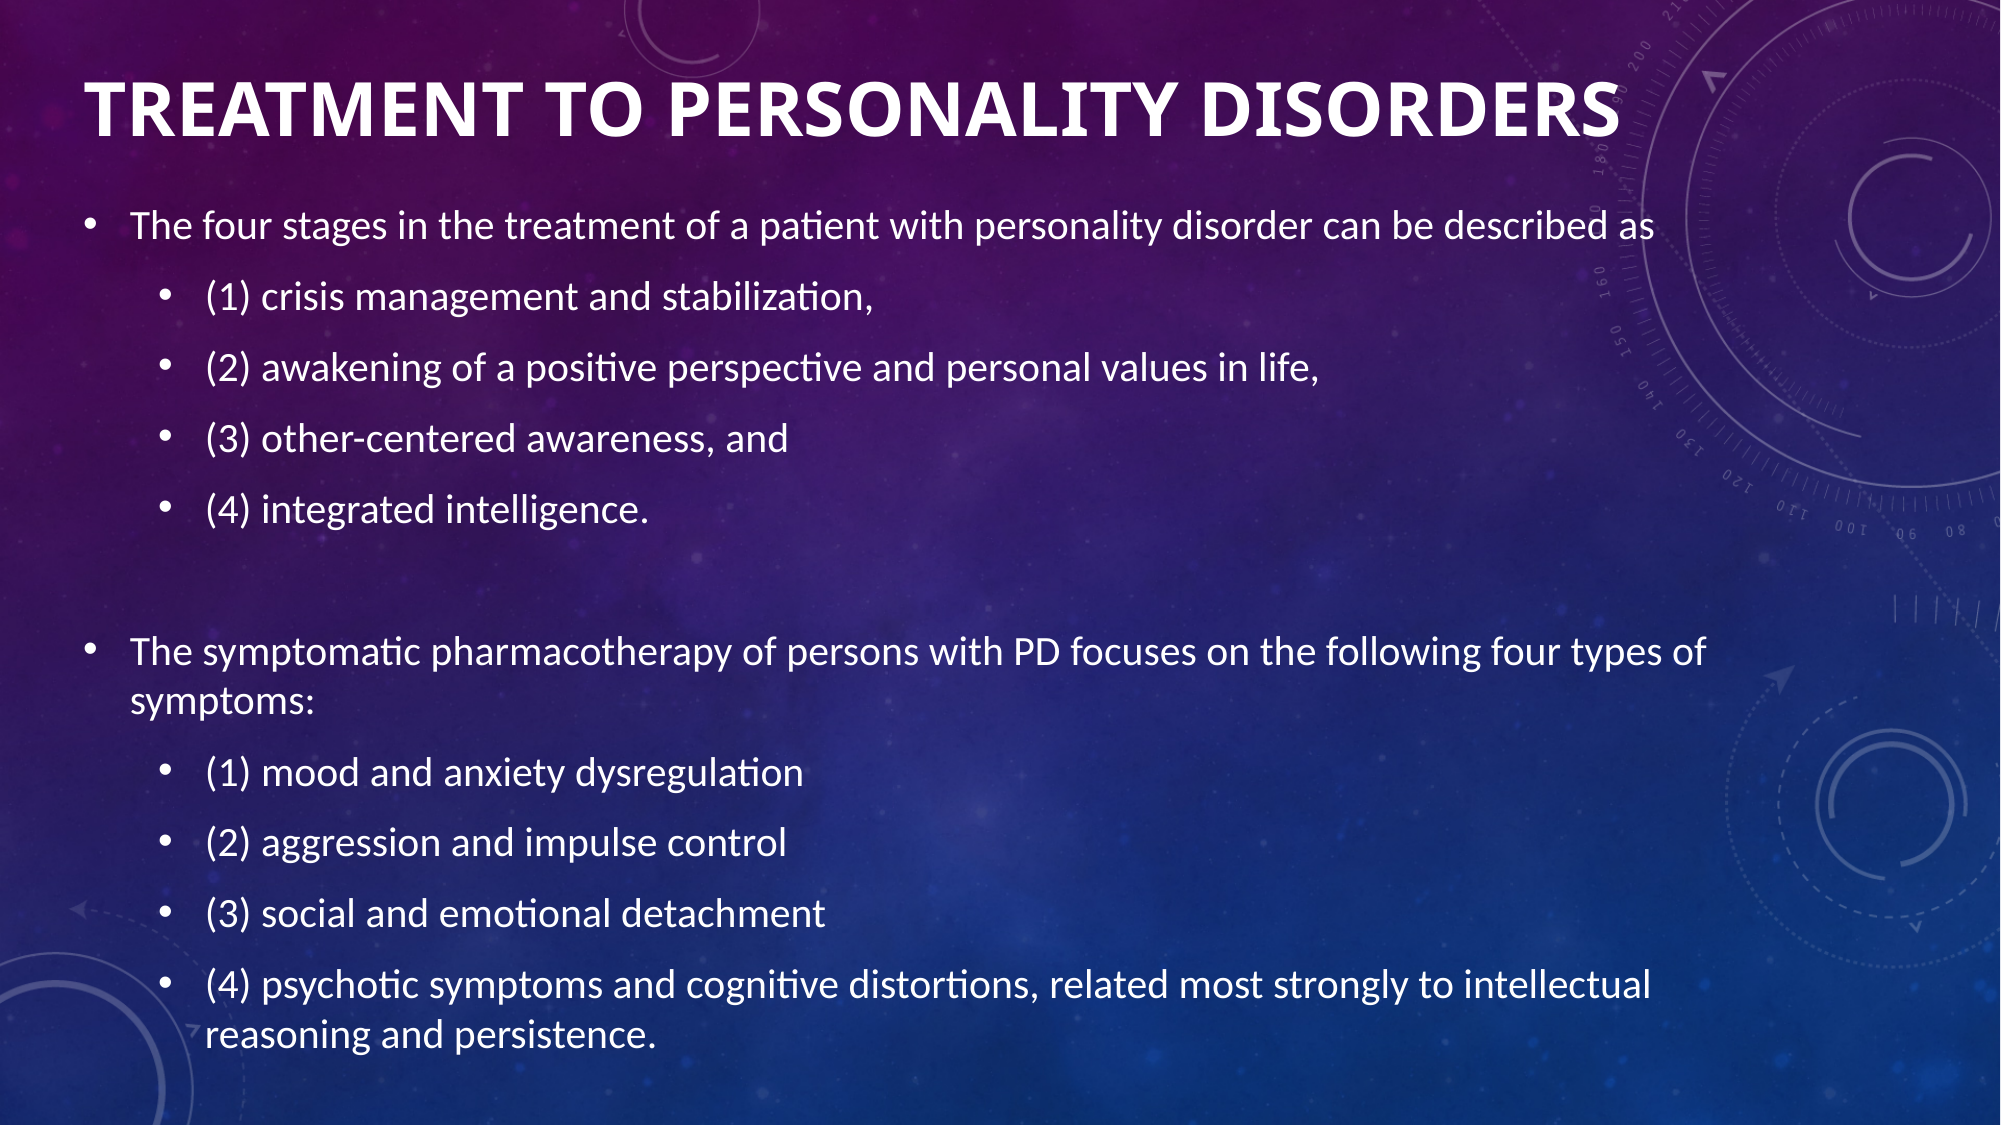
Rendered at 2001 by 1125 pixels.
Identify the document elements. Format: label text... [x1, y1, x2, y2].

list The four stages in the treatment of a patient with personality disorder can be described as (1) crisis management and stabilization, (2) awakening of a positive perspective and personal values in life, (3) other-centered awareness, and (4) integrated intelligence. The symptomatic pharmacotherapy of persons with PD focuses on the following four types of symptoms: (1) mood and anxiety dysregulation (2) aggression and impulse control (3) social and emotional detachment (4) psychotic symptoms and cognitive distortions, related most strongly to intellectual reasoning and persistence. [68, 160, 1775, 1095]
picture [0, 0, 2001, 1125]
title Treatment to personality disorders [68, 51, 1731, 160]
